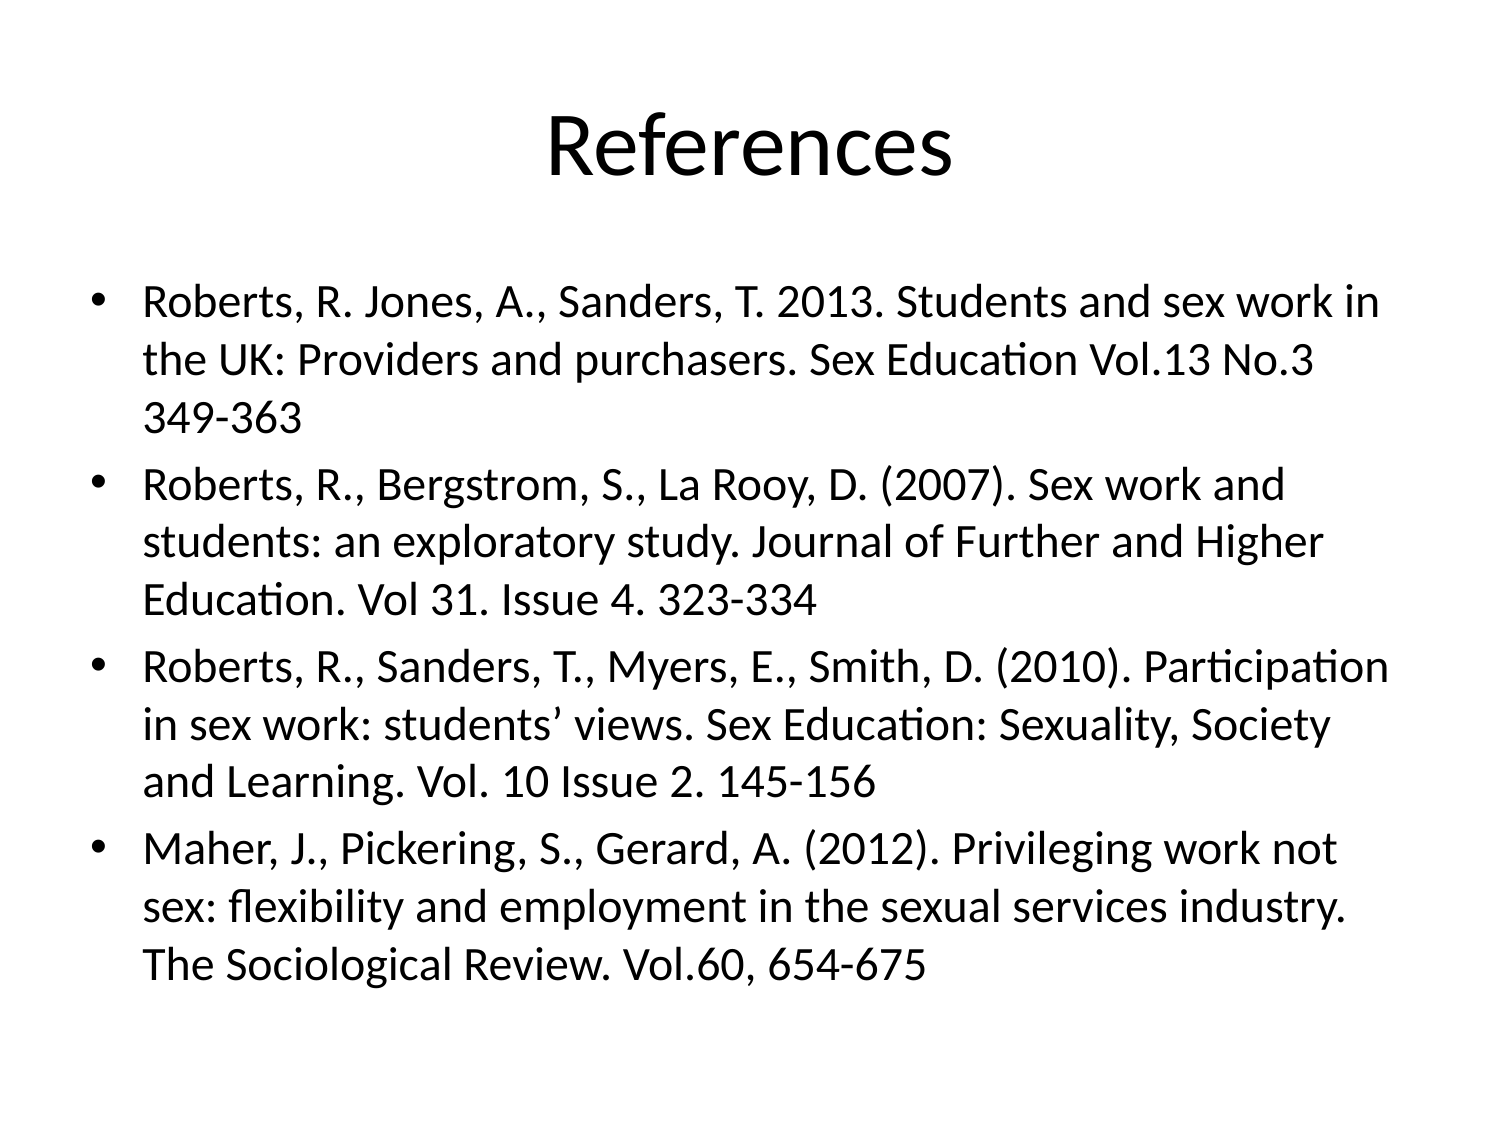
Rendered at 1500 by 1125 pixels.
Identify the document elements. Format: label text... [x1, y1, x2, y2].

title References [75, 45, 1425, 233]
list Roberts, R. Jones, A., Sanders, T. 2013. Students and sex work in the UK: Providers and purchasers. Sex Education Vol.13 No.3 349-363 Roberts, R., Bergstrom, S., La Rooy, D. (2007). Sex work and students: an exploratory study. Journal of Further and Higher Education. Vol 31. Issue 4. 323-334 Roberts, R., Sanders, T., Myers, E., Smith, D. (2010). Participation in sex work: students’ views. Sex Education: Sexuality, Society and Learning. Vol. 10 Issue 2. 145-156 Maher, J., Pickering, S., Gerard, A. (2012). Privileging work not sex: flexibility and employment in the sexual services industry. The Sociological Review. Vol.60, 654-675 [75, 262, 1425, 1005]
